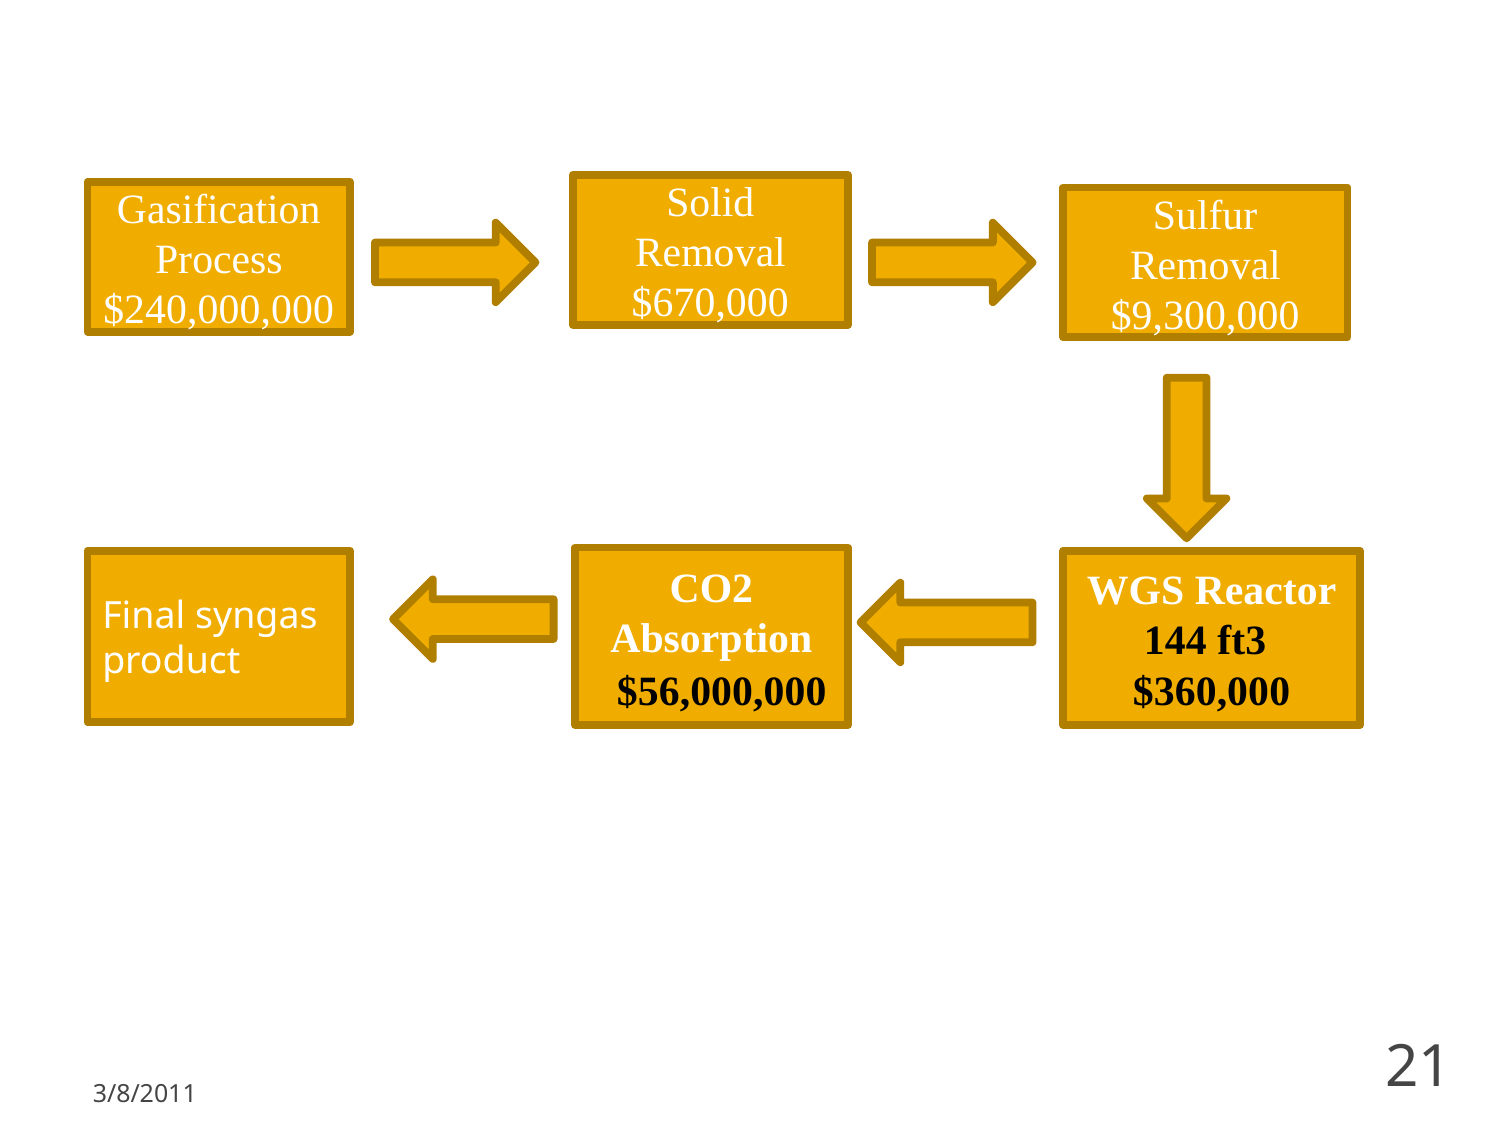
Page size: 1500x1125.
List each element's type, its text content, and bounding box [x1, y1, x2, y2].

text_box 144 ft3 [1129, 605, 1282, 656]
text_box Gasification Process $240,000,000 [84, 178, 354, 336]
text_box [856, 578, 1037, 667]
text_box CO2 Absorption [571, 544, 852, 729]
text_box Sulfur Removal $9,300,000 [1059, 184, 1351, 341]
text_box [389, 575, 558, 663]
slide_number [75, 1062, 425, 1108]
text_box [1143, 373, 1231, 543]
slide_number 21 [1345, 1062, 1467, 1108]
text_box $56,000,000 [602, 656, 842, 722]
text_box [868, 218, 1037, 307]
text_box WGS Reactor [1059, 547, 1364, 729]
text_box Final syngas product [84, 547, 354, 726]
text_box [371, 218, 540, 307]
text_box $360,000 [1118, 656, 1306, 722]
text_box Solid Removal $670,000 [569, 171, 852, 329]
